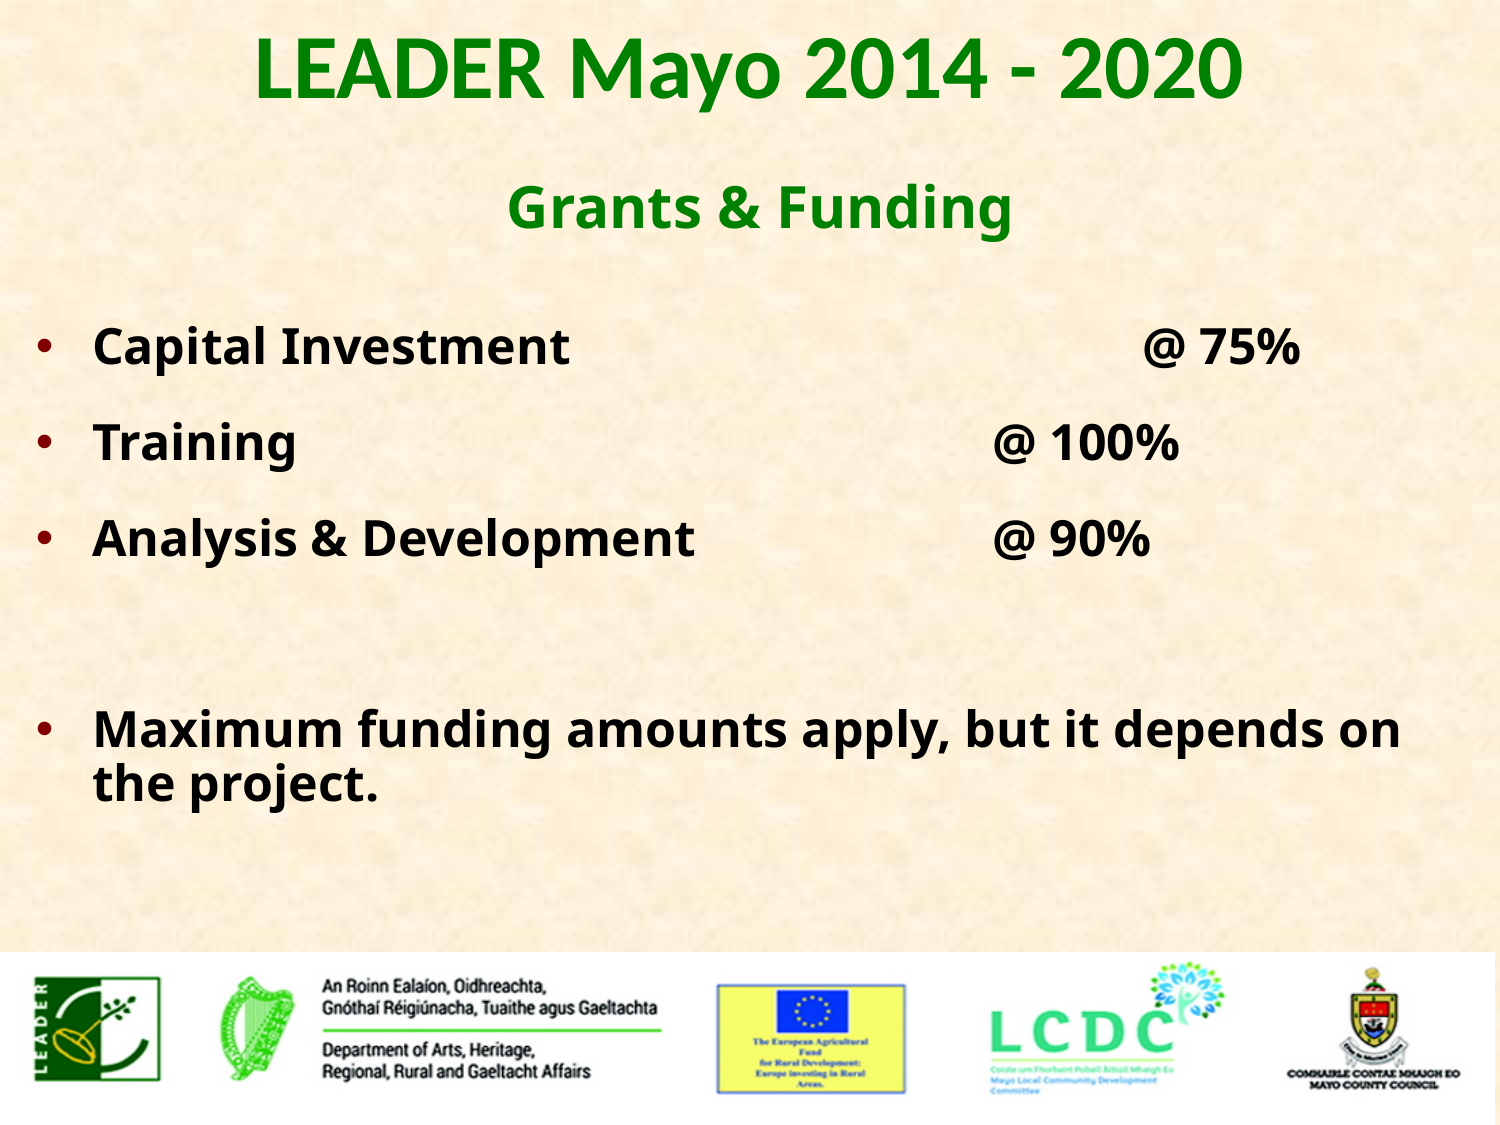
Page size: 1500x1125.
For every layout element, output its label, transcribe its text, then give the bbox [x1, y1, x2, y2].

picture [0, 953, 1500, 1125]
text_box LEADER Mayo 2014 - 2020 [0, 0, 1500, 125]
text_box Grants & Funding Capital Investment @ 75% Training @ 100% Analysis & Development @ 90% Maximum funding amounts apply, but it depends on the project. [0, 125, 1500, 953]
